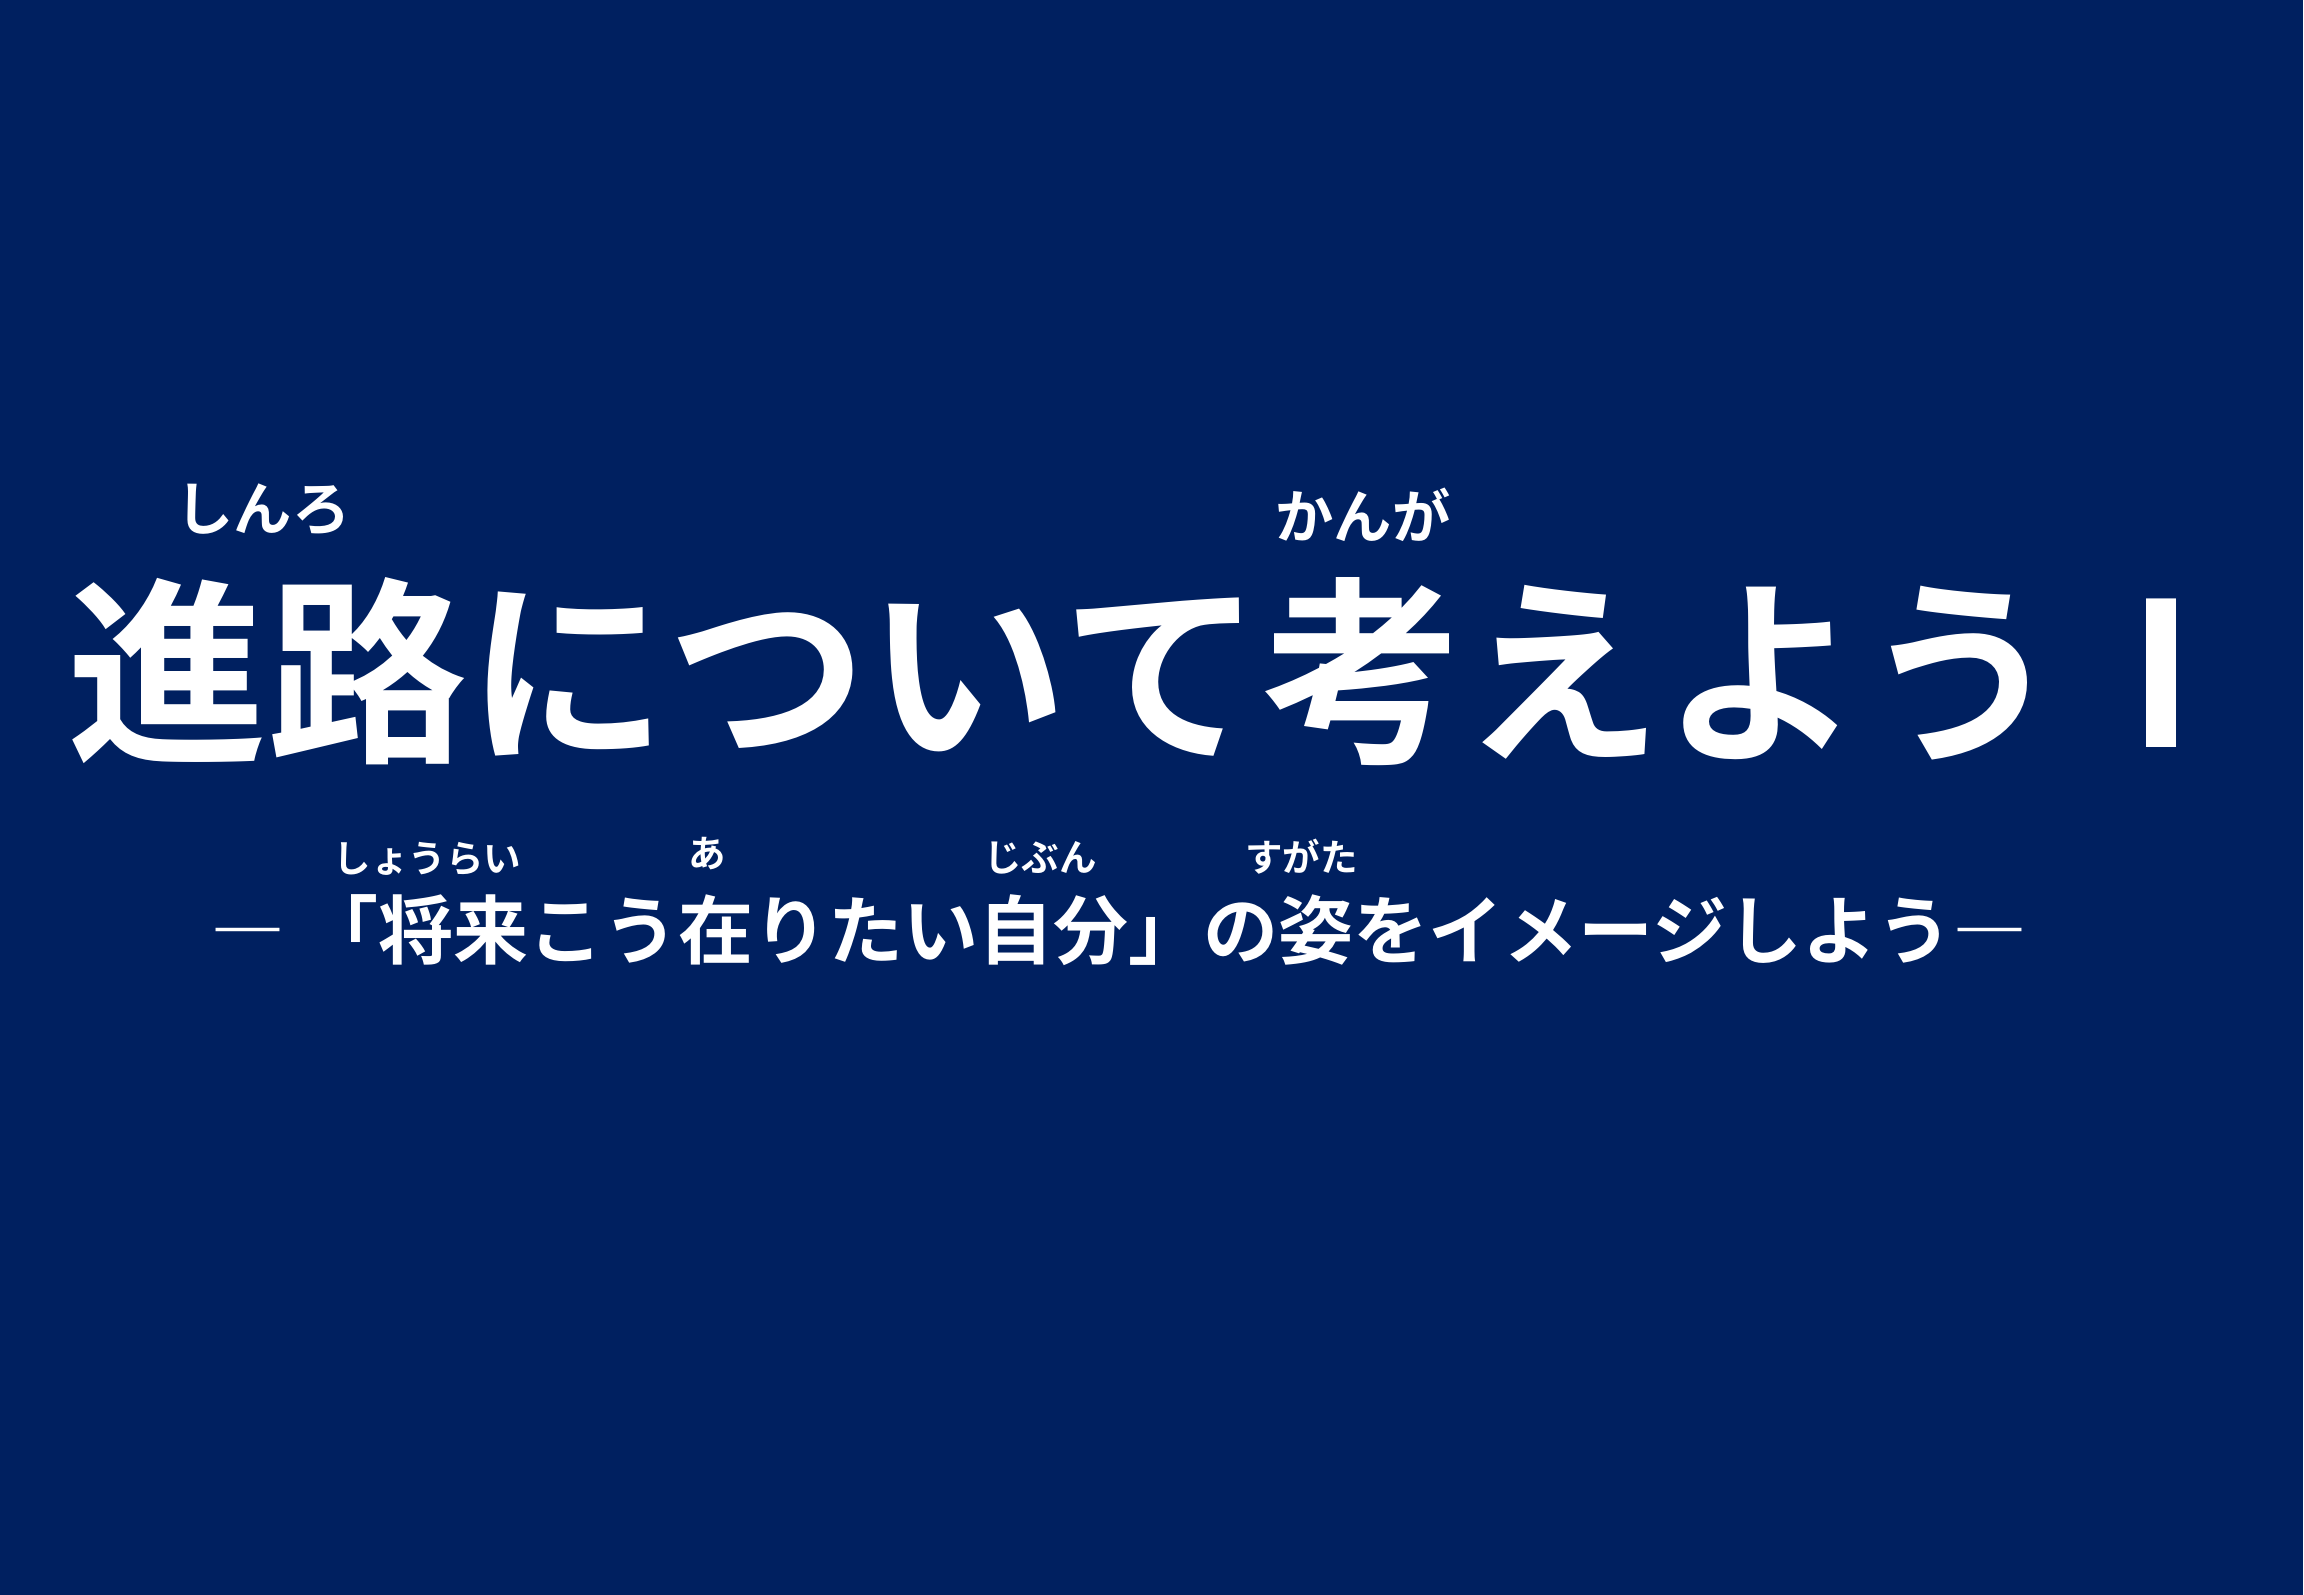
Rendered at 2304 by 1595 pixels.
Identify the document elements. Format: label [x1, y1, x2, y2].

text_box [53, 464, 2304, 983]
